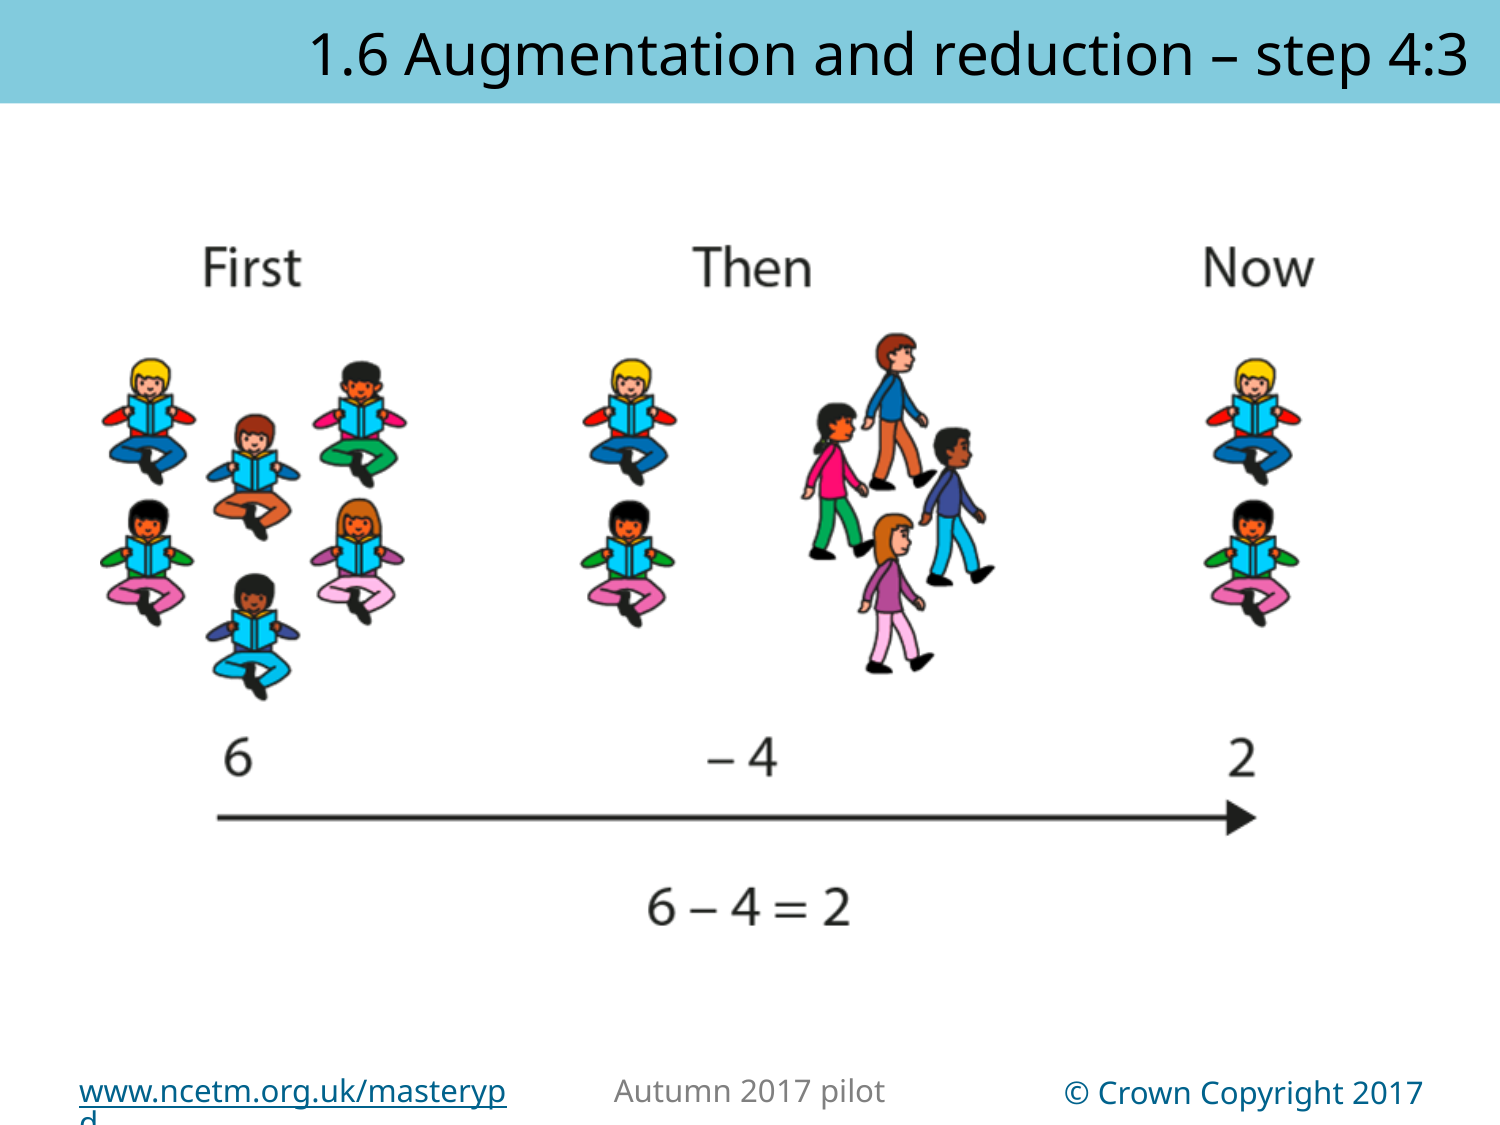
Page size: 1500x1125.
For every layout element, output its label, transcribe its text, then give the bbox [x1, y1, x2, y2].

picture [631, 869, 869, 941]
picture [1151, 231, 1377, 693]
picture [35, 231, 1436, 852]
picture [537, 231, 1034, 705]
list 1.6 Augmentation and reduction – step 4:3 [0, 0, 1500, 104]
